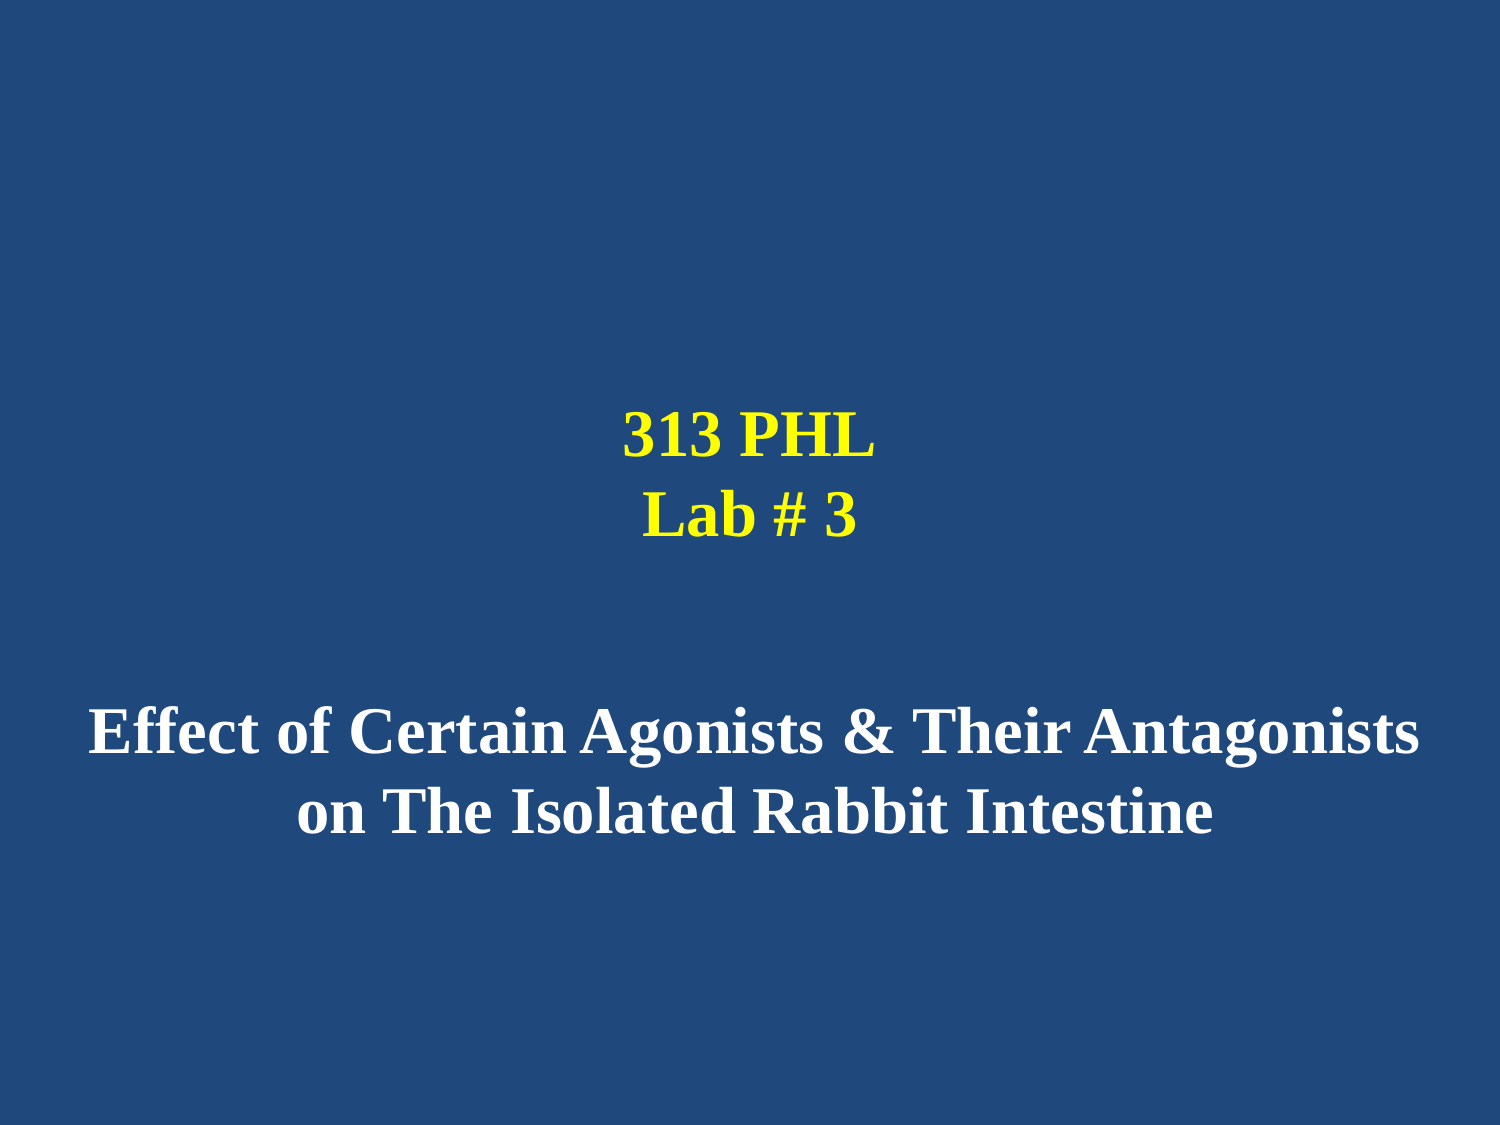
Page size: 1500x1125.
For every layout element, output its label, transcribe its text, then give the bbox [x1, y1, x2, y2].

title 313 PHL Lab # 3 [112, 349, 1388, 585]
subtitle Effect of Certain Agonists & Their Antagonists on The Isolated Rabbit Intestine [70, 585, 1442, 926]
